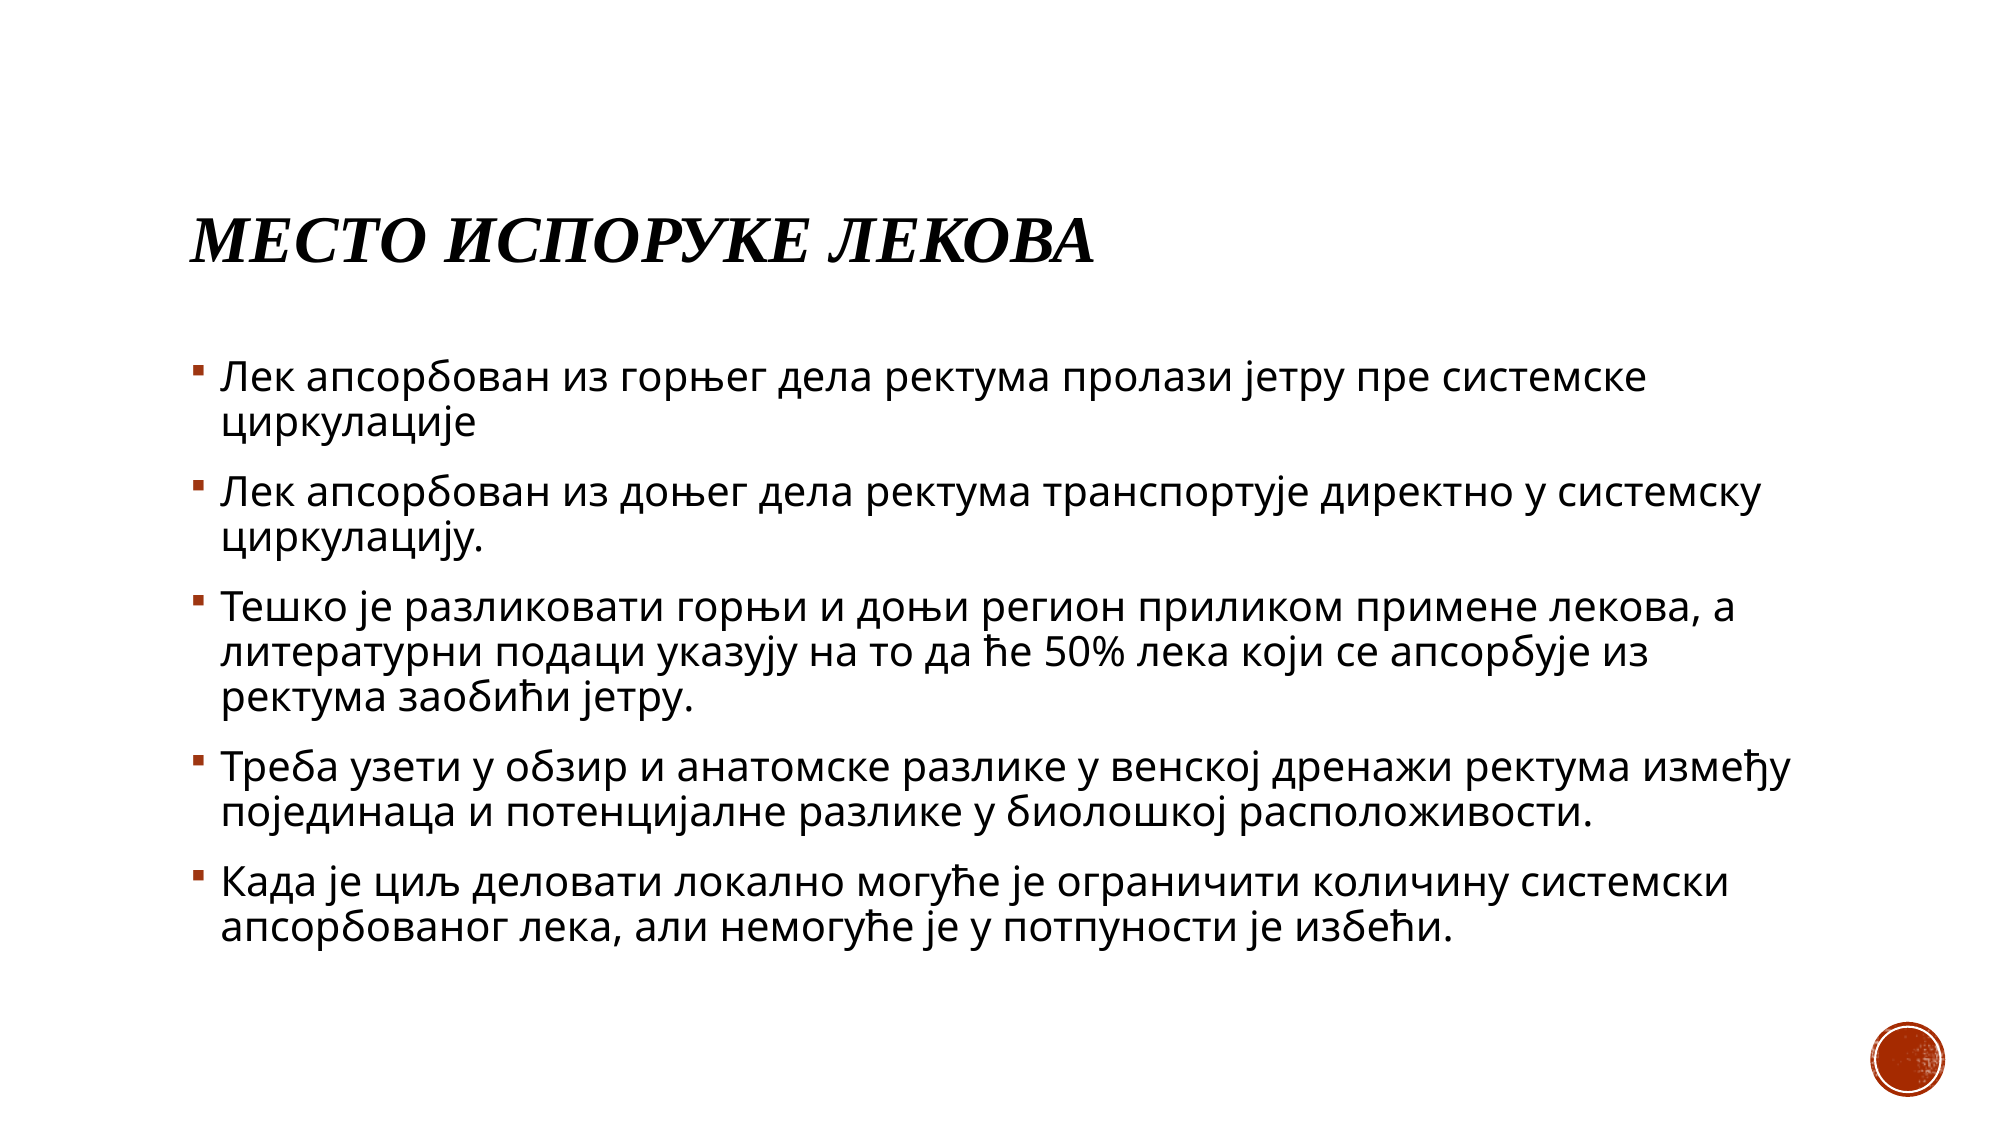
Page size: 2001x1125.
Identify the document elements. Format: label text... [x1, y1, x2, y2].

title Место испоруке лекова [175, 83, 1826, 348]
list Лек апсорбован из горњег дела ректума пролази јетру пре системске циркулације Лек апсорбован из доњег дела ректума транспортује директно у системску циркулацију. Тешко је разликовати горњи и доњи регион приликом примене лекова, а литературни подаци указују на то да ће 50% лека који се апсорбује из ректума заобићи јетру. Треба узети у обзир и анатомске разлике у венској дренажи ректума између појединаца и потенцијалне разлике у биолошкој расположивости. Када је циљ деловати локално могуће је ограничити количину системски апсорбованог лека, али немогуће је у потпуности је избећи. [175, 348, 1826, 1013]
